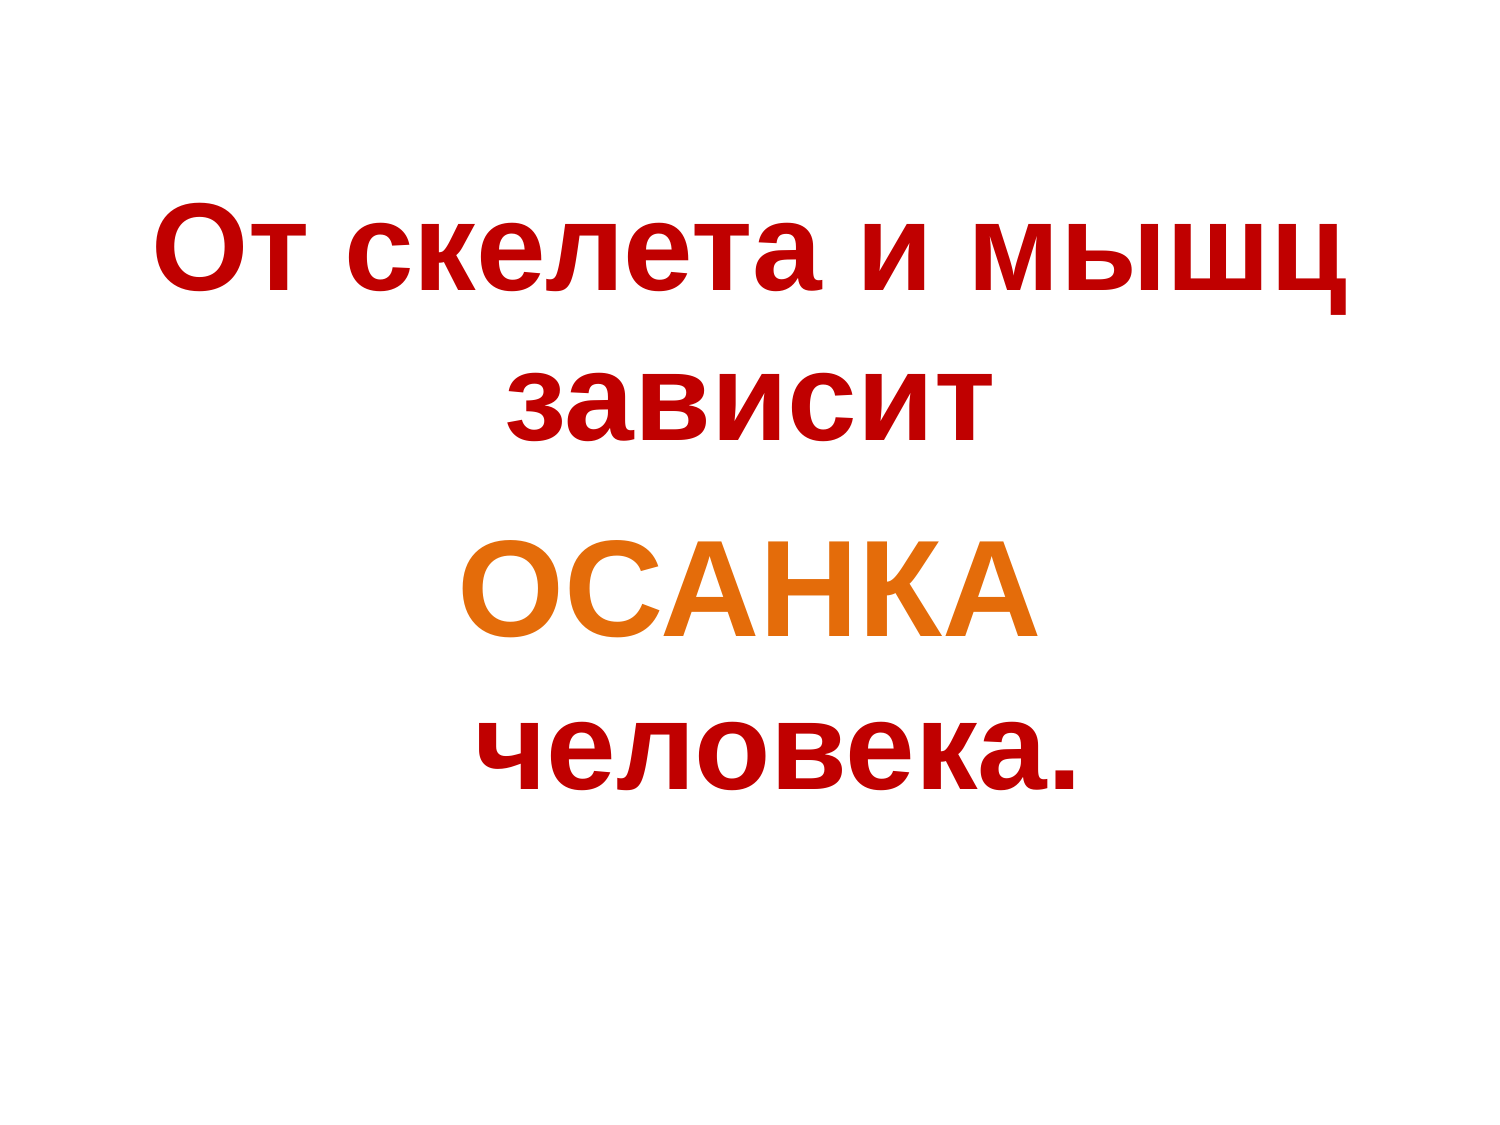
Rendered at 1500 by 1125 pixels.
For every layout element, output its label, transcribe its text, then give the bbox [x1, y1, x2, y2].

list ОСАНКА человека. [75, 491, 1425, 846]
title От скелета и мышц зависит [75, 186, 1425, 445]
